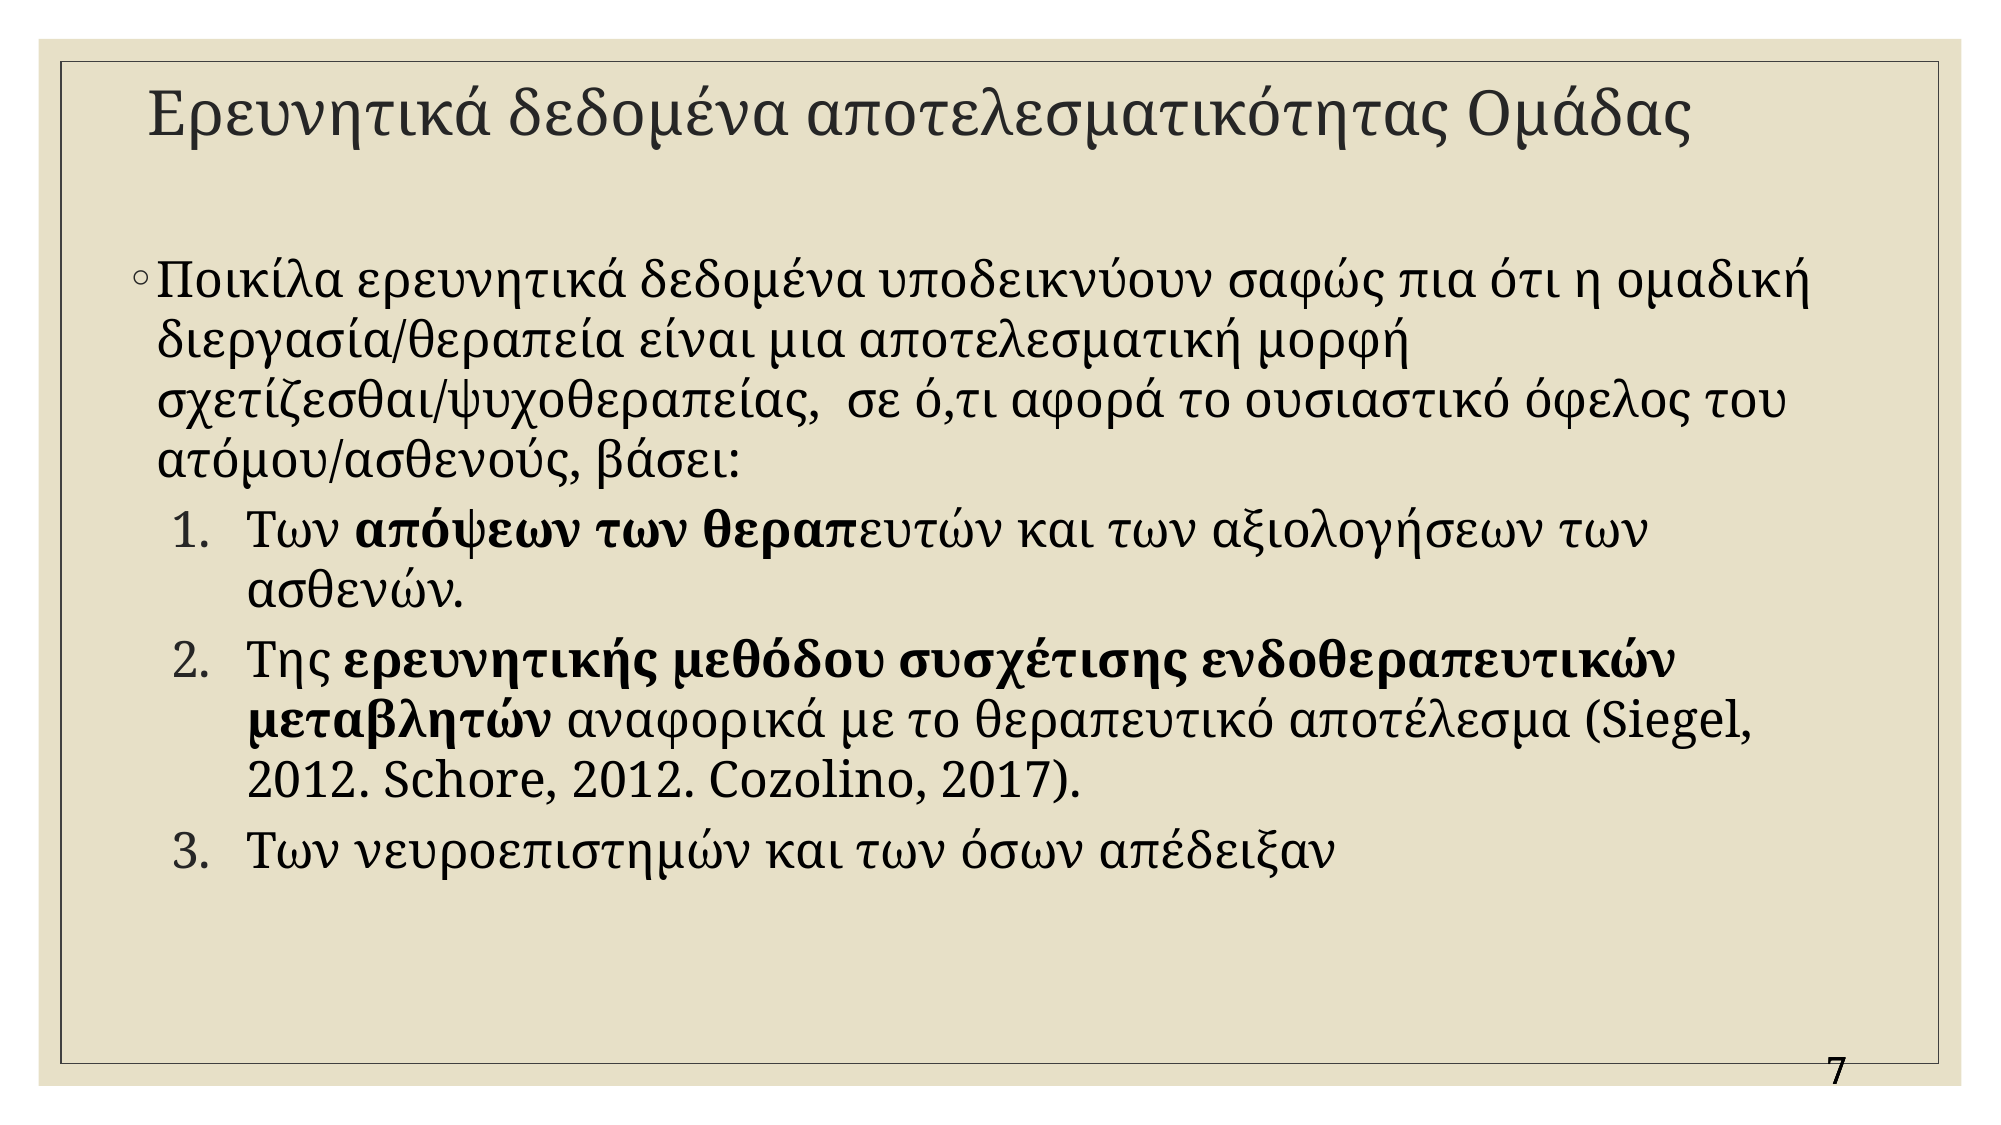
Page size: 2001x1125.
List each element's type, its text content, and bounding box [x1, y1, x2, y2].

title Ερευνητικά δεδομένα αποτελεσματικότητας Oμάδας [132, 51, 1799, 181]
text_box 7 [1412, 1042, 1863, 1103]
list Ποικίλα ερευνητικά δεδομένα υποδεικνύουν σαφώς πια ότι η ομαδική διεργασία/θεραπεία είναι μια αποτελεσματική μορφή σχετίζεσθαι/ψυχοθεραπείας, σε ό,τι αφορά το ουσιαστικό όφελος του ατόμου/ασθενούς, βάσει: Των απόψεων των θεραπευτών και των αξιολογήσεων των ασθενών. Της ερευνητικής μεθόδου συσχέτισης ενδοθεραπευτικών μεταβλητών αναφορικά με το θεραπευτικό αποτέλεσμα (Siegel, 2012. Schore, 2012. Cozolino, 2017). Των νευροεπιστημών και των όσων απέδειξαν [110, 239, 1875, 1043]
